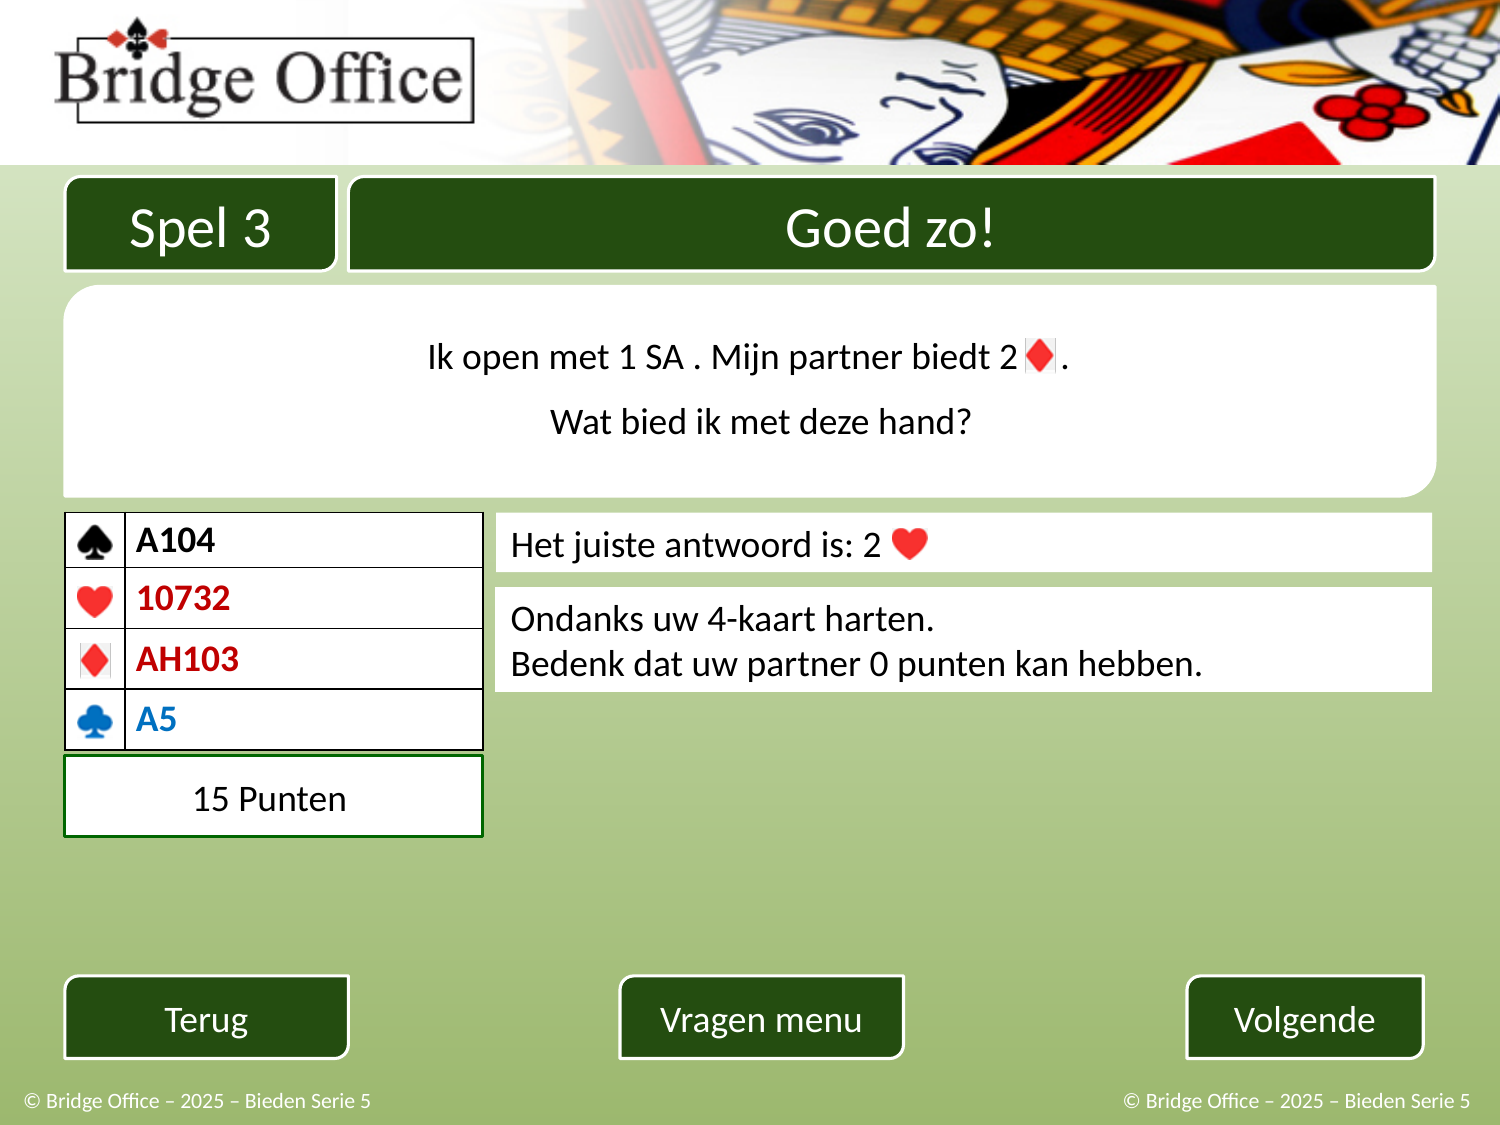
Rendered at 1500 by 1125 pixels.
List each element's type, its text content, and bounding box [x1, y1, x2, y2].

picture [77, 703, 114, 740]
text_box Volgende [1185, 974, 1425, 1061]
picture [0, 0, 1500, 166]
table_cell [66, 690, 124, 749]
picture [77, 643, 114, 679]
table_cell AH103 [126, 629, 482, 688]
text_box 15 Punten [63, 754, 484, 838]
text_box © Bridge Office – 2025 – Bieden Serie 5 [8, 1079, 393, 1121]
table_cell [66, 568, 124, 628]
table_cell A5 [126, 690, 482, 749]
picture [77, 585, 114, 618]
picture [77, 524, 114, 561]
picture [1022, 338, 1059, 374]
text_box Het juiste antwoord is: 2 [496, 512, 1433, 573]
text_box © Bridge Office – 2025 – Bieden Serie 5 [1107, 1079, 1500, 1121]
text_box Goed zo! [346, 179, 1437, 273]
text_box Vragen menu [618, 974, 906, 1061]
text_box Terug [63, 974, 350, 1061]
table_header [66, 513, 124, 567]
text_box Spel 3 [63, 179, 339, 273]
table_cell [66, 629, 124, 688]
text_box Ondanks uw 4-kaart harten. Bedenk dat uw partner 0 punten kan hebben. [495, 587, 1432, 692]
table_header A104 [126, 513, 482, 567]
table_cell 10732 [126, 568, 482, 628]
text_box [63, 284, 1437, 498]
picture [892, 528, 928, 560]
text_box Wat bied ik met deze hand? [528, 389, 995, 450]
text_box Ik open met 1 SA . Mijn partner biedt 2 . [394, 324, 1104, 385]
